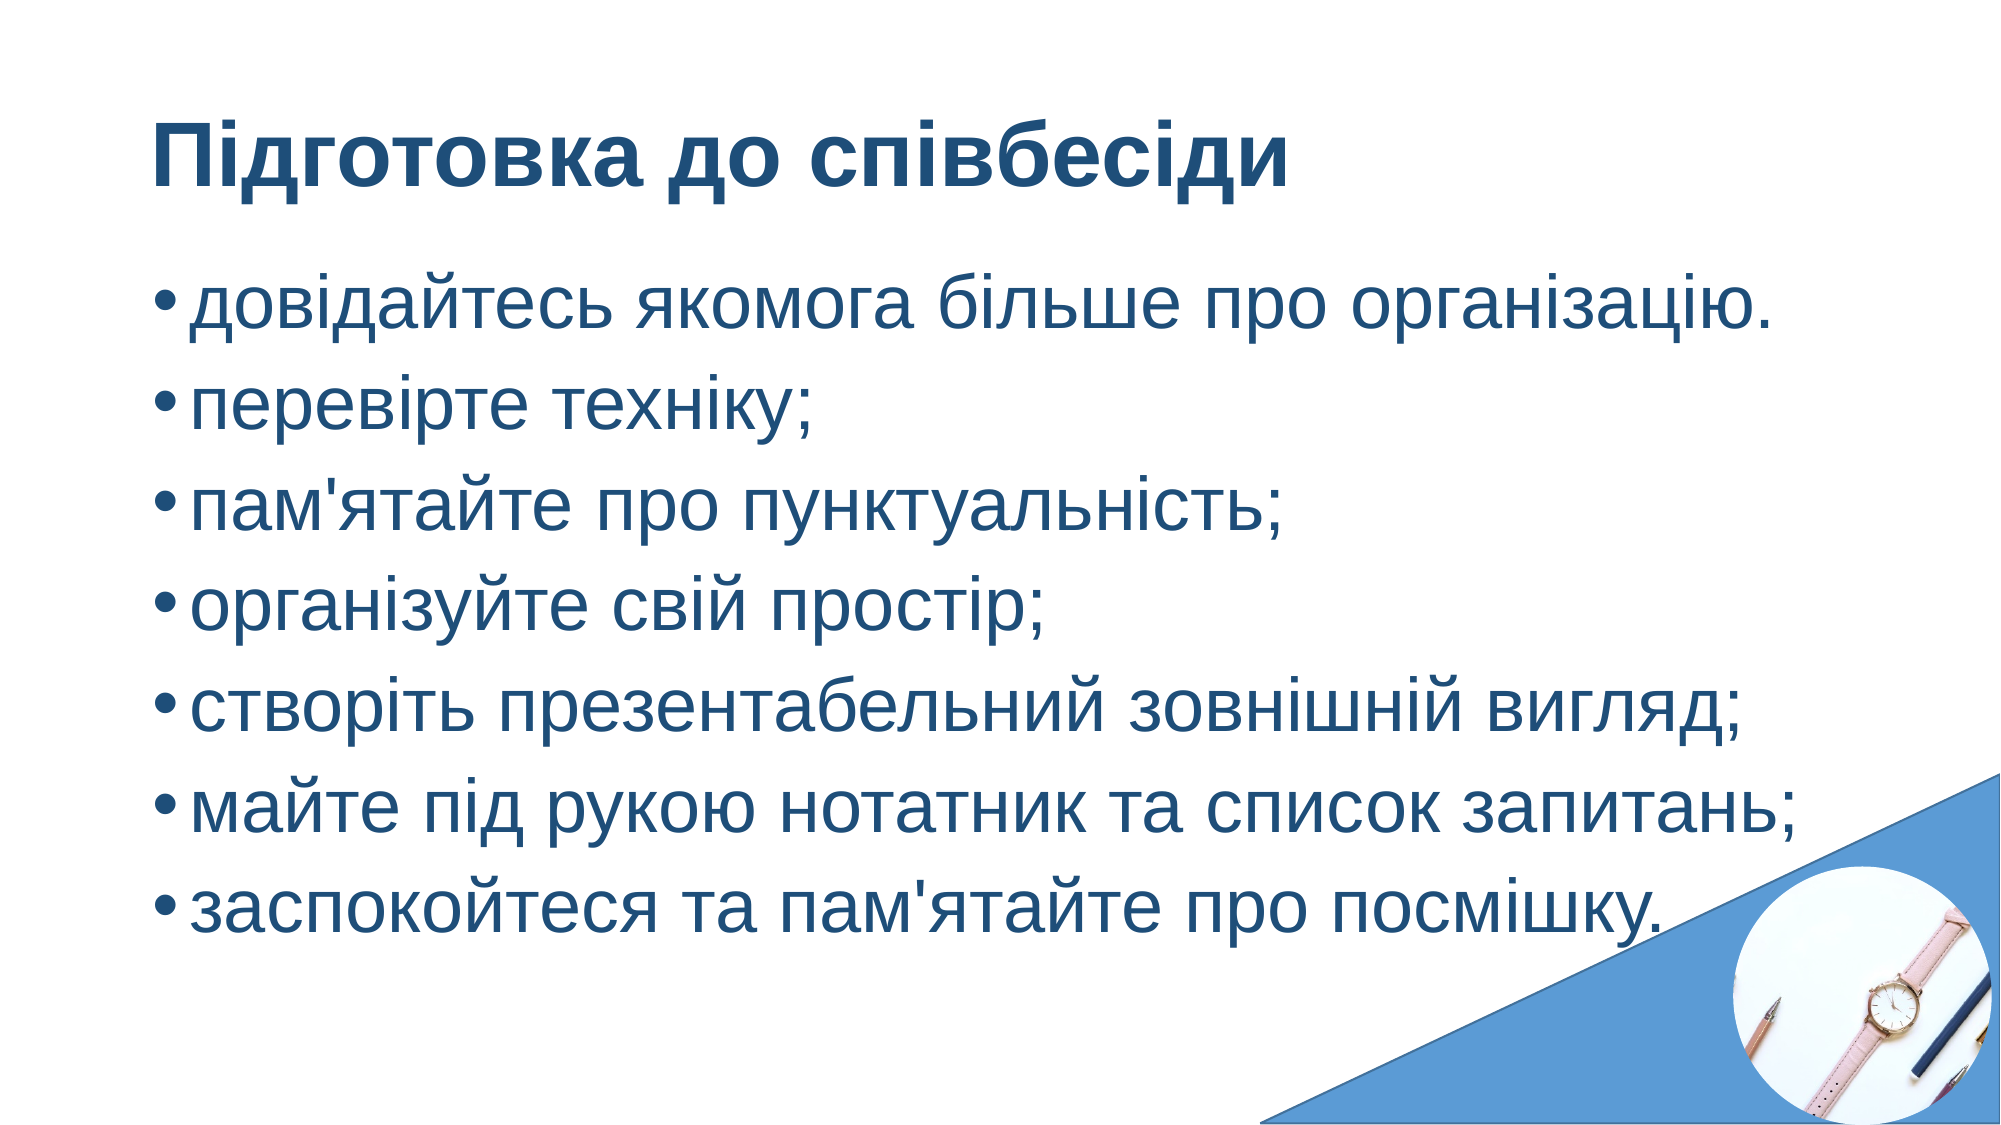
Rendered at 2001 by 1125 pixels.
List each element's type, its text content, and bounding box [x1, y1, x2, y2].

text_box [1260, 903, 1727, 1124]
list довідайтесь якомога більше про організацію. перевірте техніку; пам'ятайте про пунктуальність; організуйте свій простір; створіть презентабельний зовнішній вигляд; майте під рукою нотатник та список запитань; заспокойтеся та пам'ятайте про посмішку. [137, 255, 1863, 970]
text_box [1809, 774, 2000, 1124]
title Підготовка до співбесіди [109, 48, 1835, 266]
picture [1733, 866, 1992, 1125]
